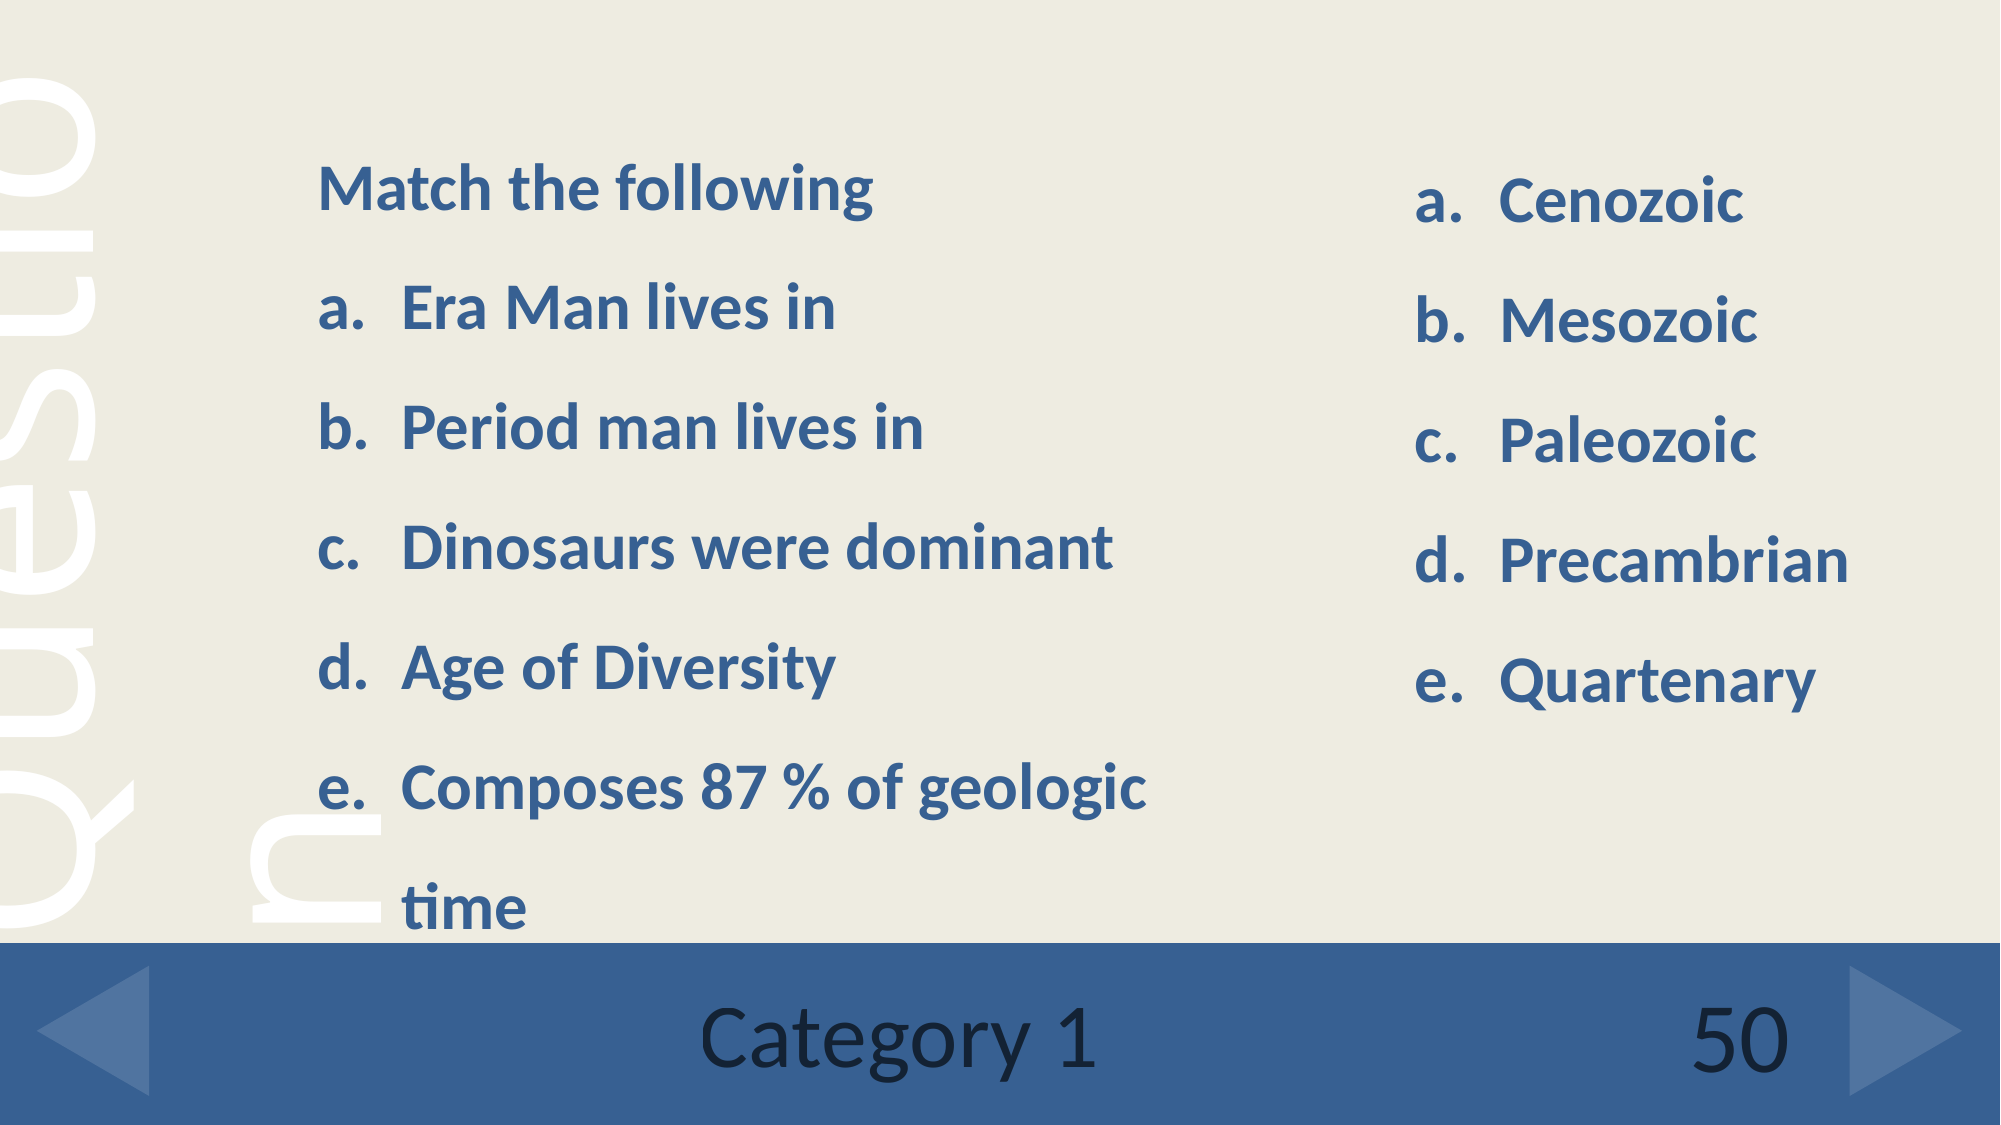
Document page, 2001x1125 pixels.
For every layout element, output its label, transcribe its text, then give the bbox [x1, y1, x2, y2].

text_box Cenozoic Mesozoic Paleozoic Precambrian Quartenary [1399, 108, 1909, 844]
list 50 [1800, 967, 1806, 1097]
list Match the following Era Man lives in Period man lives in Dinosaurs were dominant Age of Diversity Composes 87 % of geologic time [302, 115, 1262, 931]
title Category 1 [0, 937, 1800, 1125]
